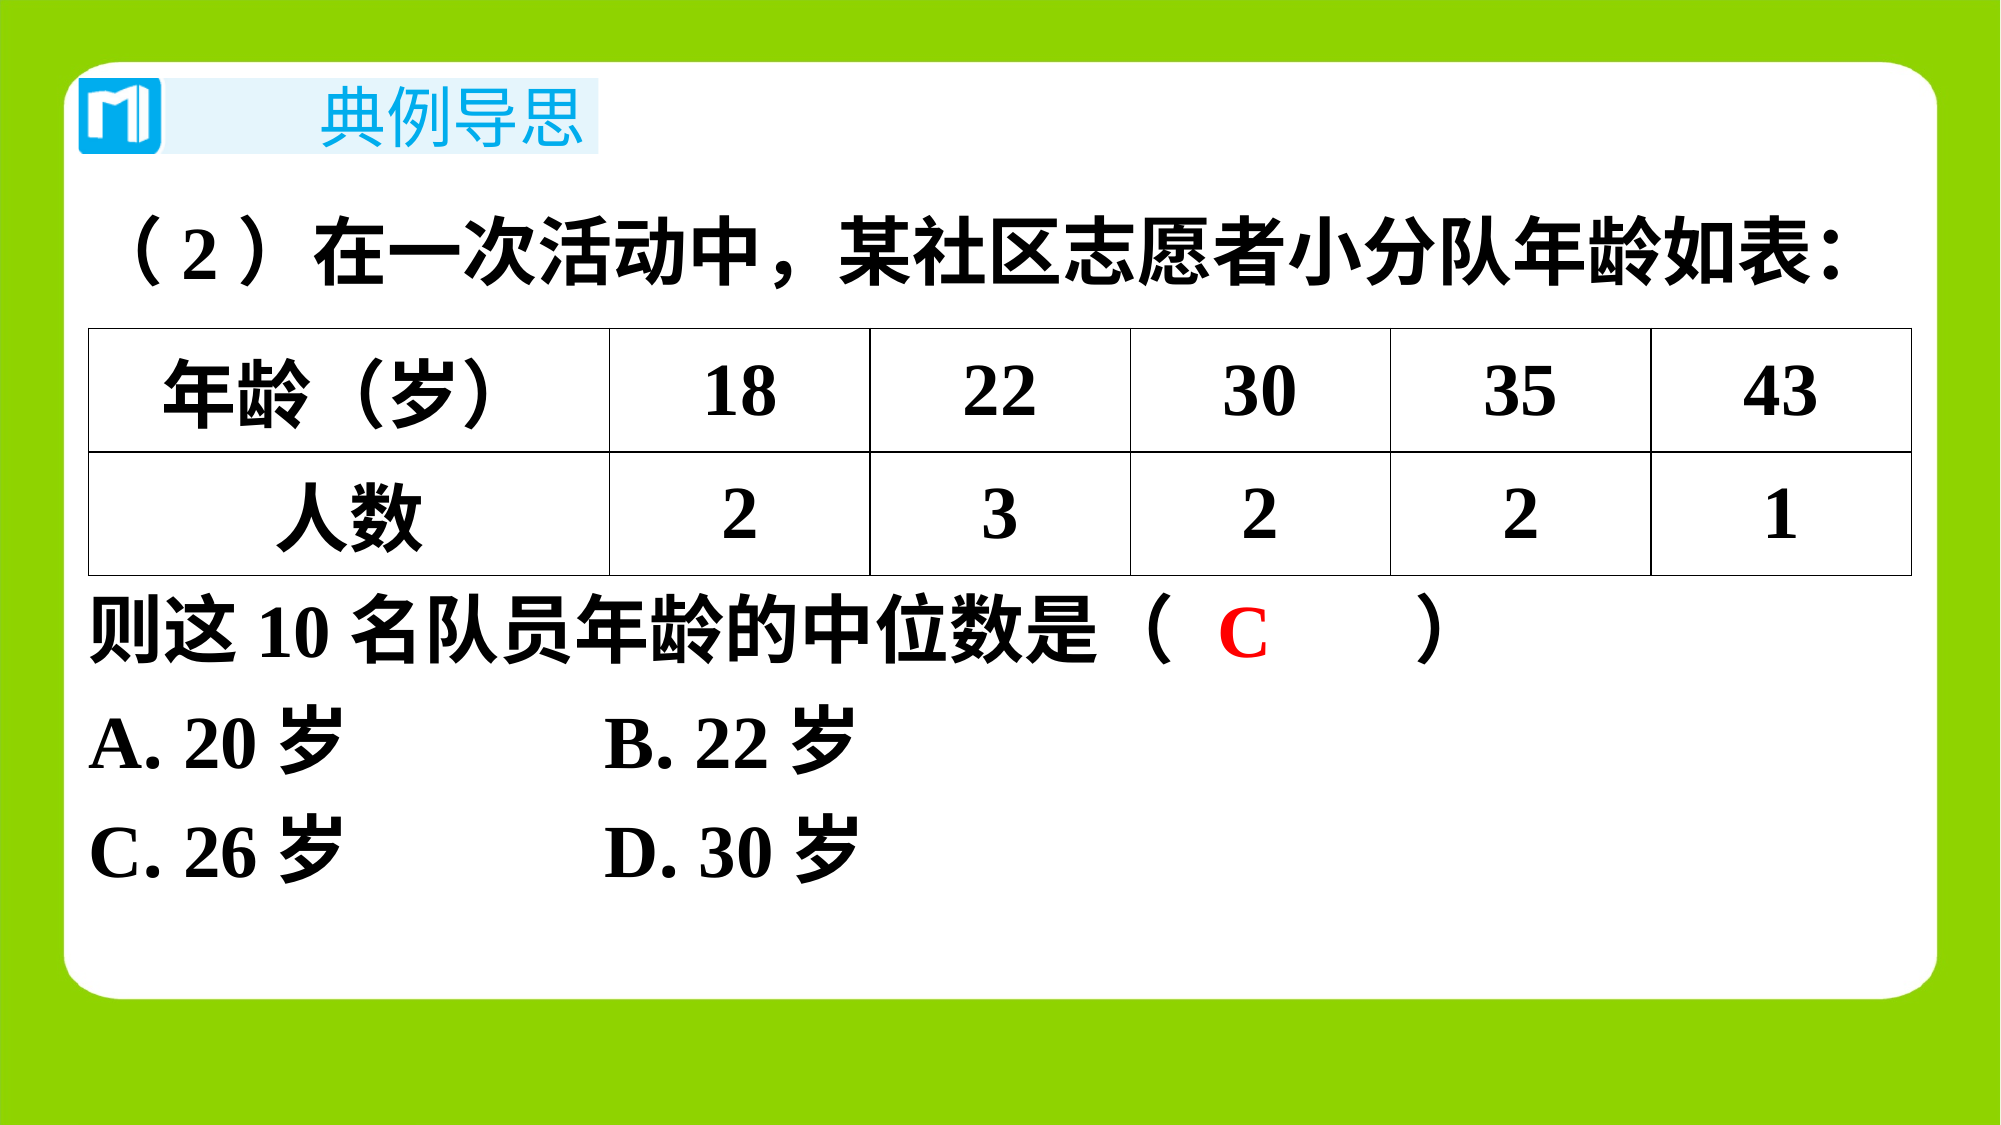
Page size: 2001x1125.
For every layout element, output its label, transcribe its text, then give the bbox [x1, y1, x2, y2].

table_cell D. 30岁 [604, 791, 1116, 900]
text_box C [1202, 574, 1287, 681]
text_box 则这10名队员年龄的中位数是（ C ） [1287, 582, 1435, 674]
table_cell 人数 [89, 453, 609, 575]
table_cell C. 26岁 [89, 791, 604, 900]
table_header 43 [1652, 329, 1911, 451]
text_box 则这10名队员年龄的中位数是（ C ） [88, 582, 1202, 674]
table_cell 3 [871, 453, 1130, 575]
table_cell 2 [1131, 453, 1390, 575]
table_cell 1 [1652, 453, 1911, 575]
table_header 22 [871, 329, 1130, 451]
table_cell 2 [610, 453, 869, 575]
table_header B. 22岁 [604, 682, 1116, 791]
table_header 35 [1391, 329, 1650, 451]
table_cell 2 [1391, 453, 1650, 575]
table_header 18 [610, 329, 869, 451]
text_box （2）在一次活动中，某社区志愿者小分队年龄如表： [88, 204, 1875, 295]
picture [0, 0, 2001, 1125]
table_header 年龄（岁） [89, 329, 609, 451]
table_header A. 20岁 [89, 682, 604, 791]
table_header 30 [1131, 329, 1390, 451]
